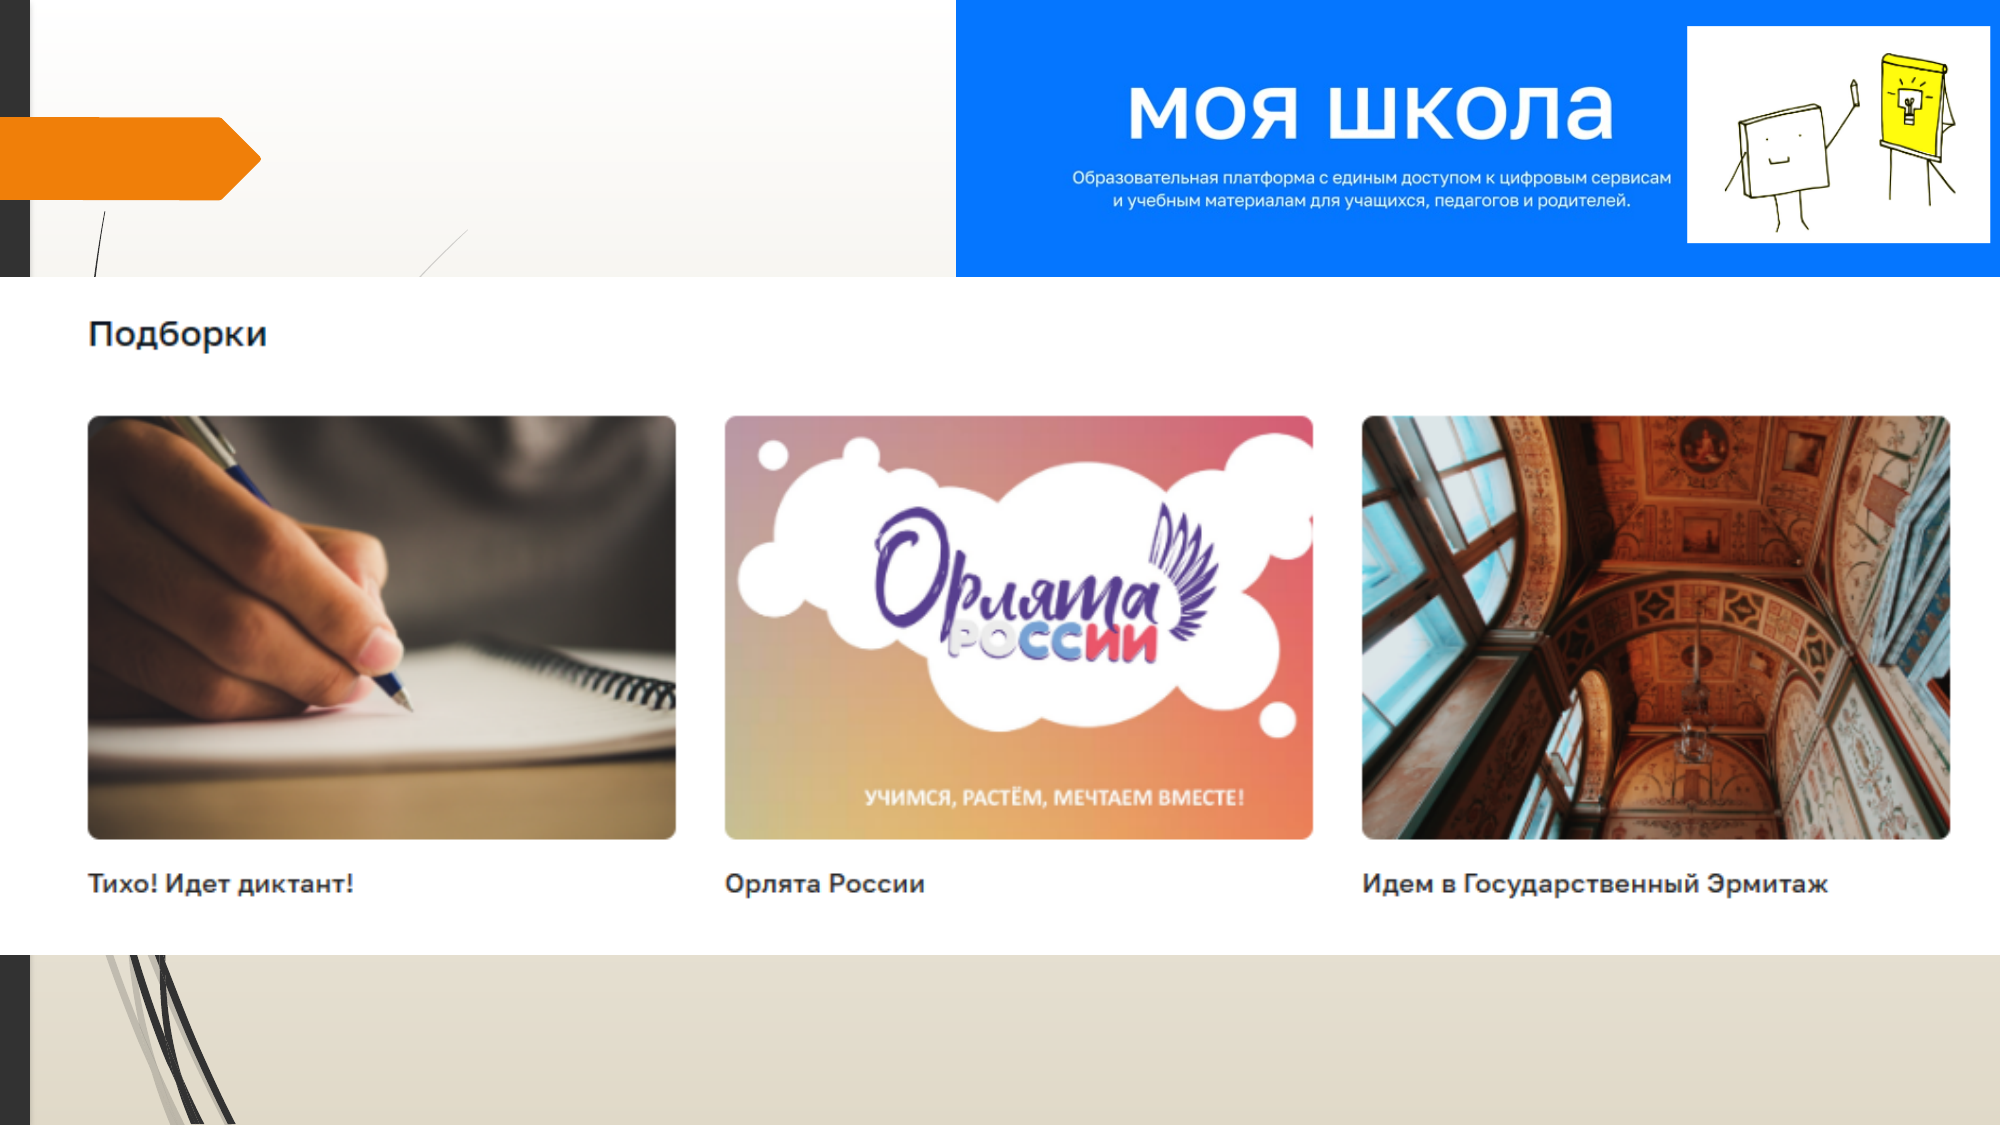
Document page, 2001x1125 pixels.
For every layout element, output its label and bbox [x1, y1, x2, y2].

picture [0, 0, 2001, 955]
